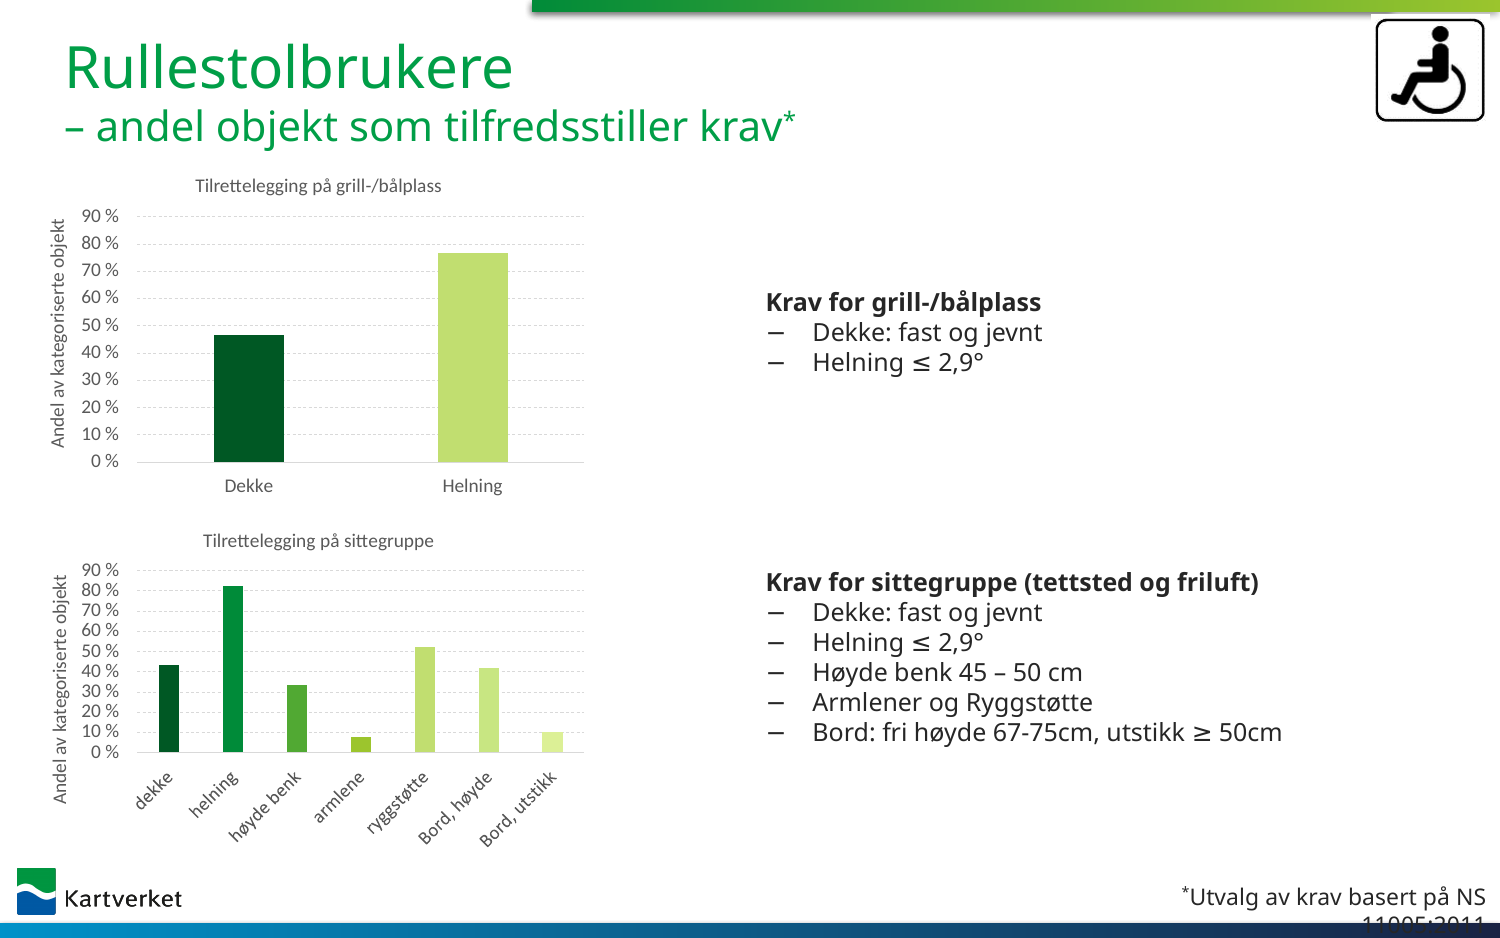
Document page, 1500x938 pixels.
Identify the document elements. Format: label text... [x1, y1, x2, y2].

picture [41, 520, 596, 859]
text_box *Utvalg av krav basert på NS 11005:2011 [1068, 873, 1500, 938]
text_box Krav for grill-/bålplass Dekke: fast og jevnt Helning ≤ 2,9° [750, 279, 1452, 384]
text_box Rullestolbrukere – andel objekt som tilfredsstiller krav* [49, 14, 1431, 158]
picture [1371, 13, 1491, 127]
picture [41, 166, 596, 505]
text_box Krav for sittegruppe (tettsted og friluft) Dekke: fast og jevnt Helning ≤ 2,9° Høyde benk 45 – 50 cm Armlener og Ryggstøtte Bord: fri høyde 67-75cm, utstikk ≥ 50cm [750, 559, 1500, 754]
